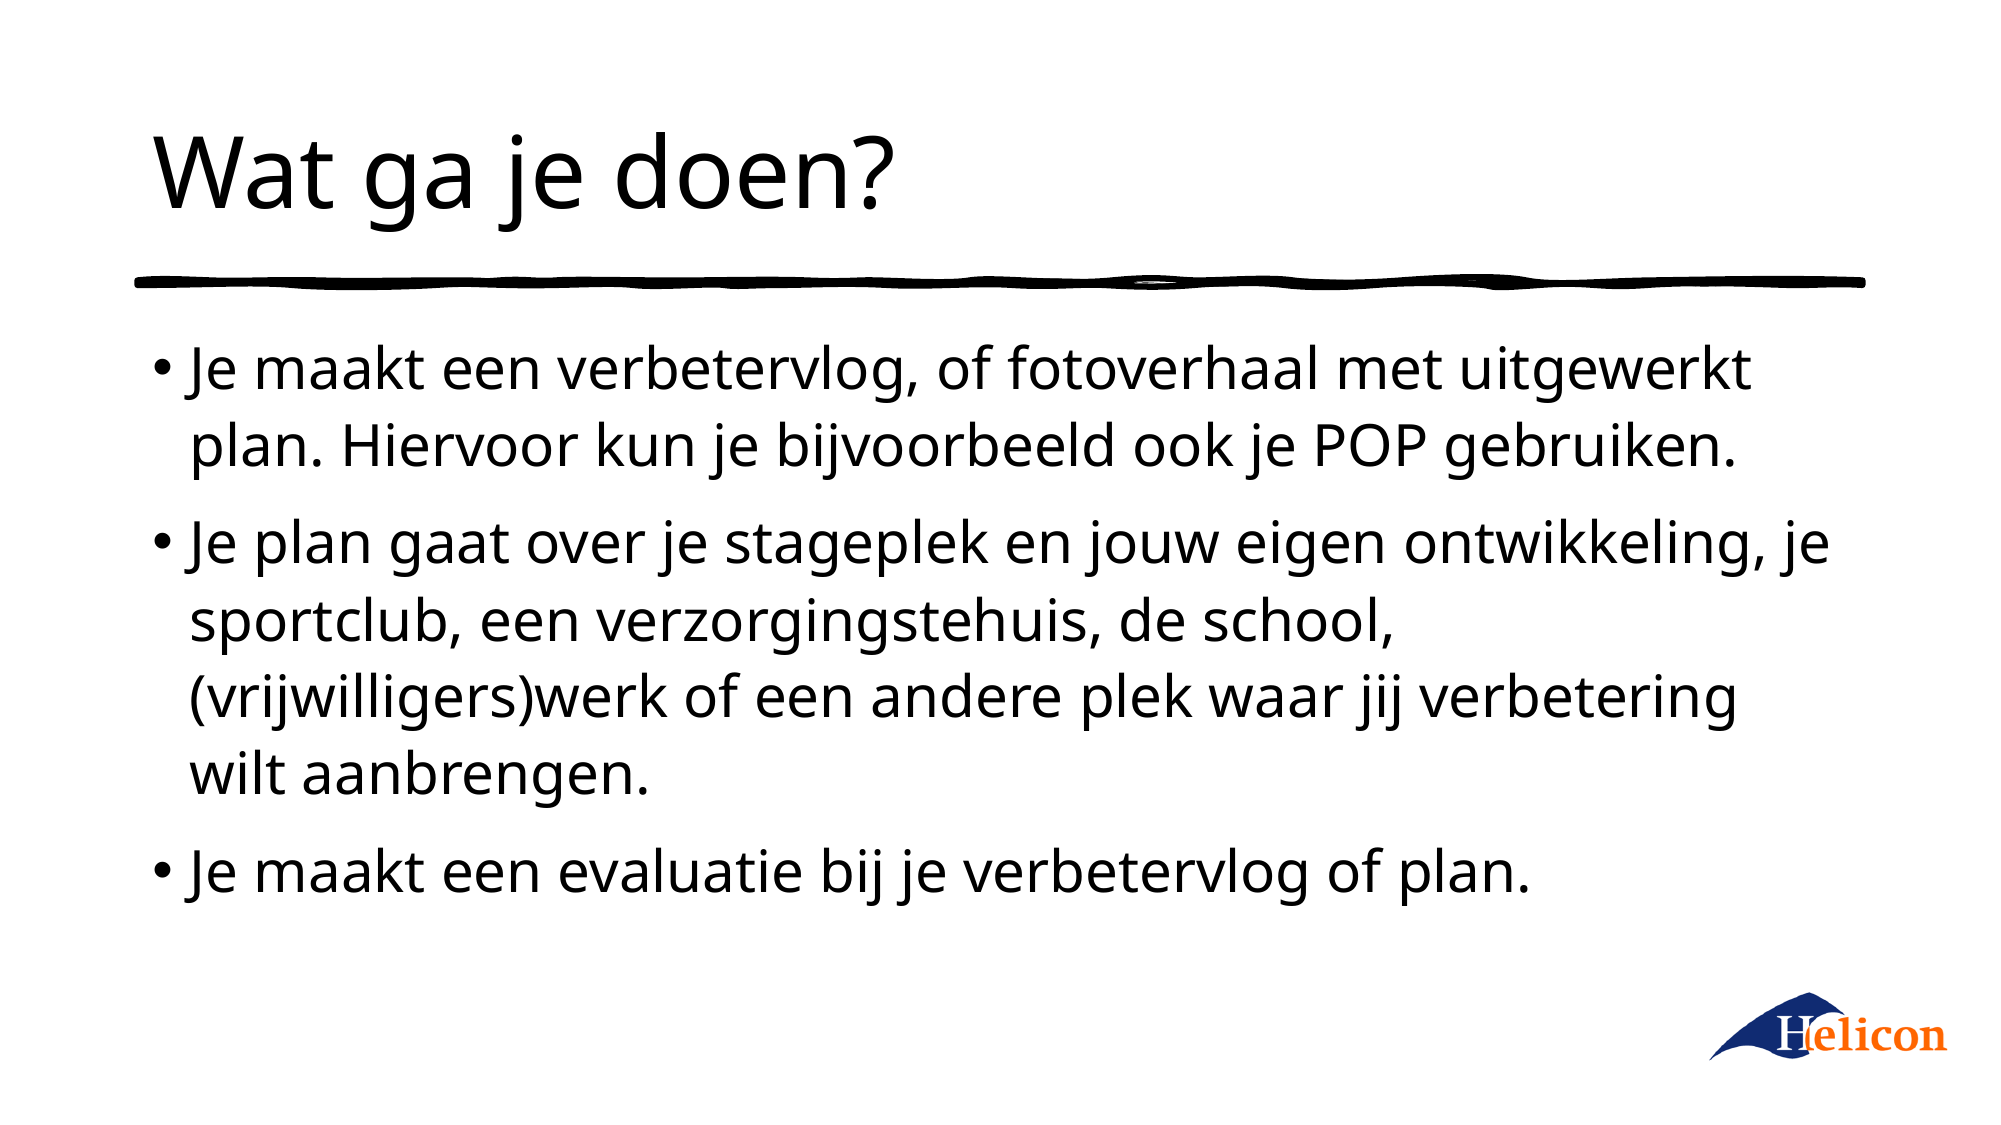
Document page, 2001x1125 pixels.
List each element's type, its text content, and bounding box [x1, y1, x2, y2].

title Wat ga je doen? [137, 59, 1863, 278]
picture [1671, 952, 2000, 1125]
list Je maakt een verbetervlog, of fotoverhaal met uitgewerkt plan. Hiervoor kun je bijvoorbeeld ook je POP gebruiken. Je plan gaat over je stageplek en jouw eigen ontwikkeling, je sportclub, een verzorgingstehuis, de school, (vrijwilligers)werk of een andere plek waar jij verbetering wilt aanbrengen. Je maakt een evaluatie bij je verbetervlog of plan. [137, 316, 1863, 1014]
